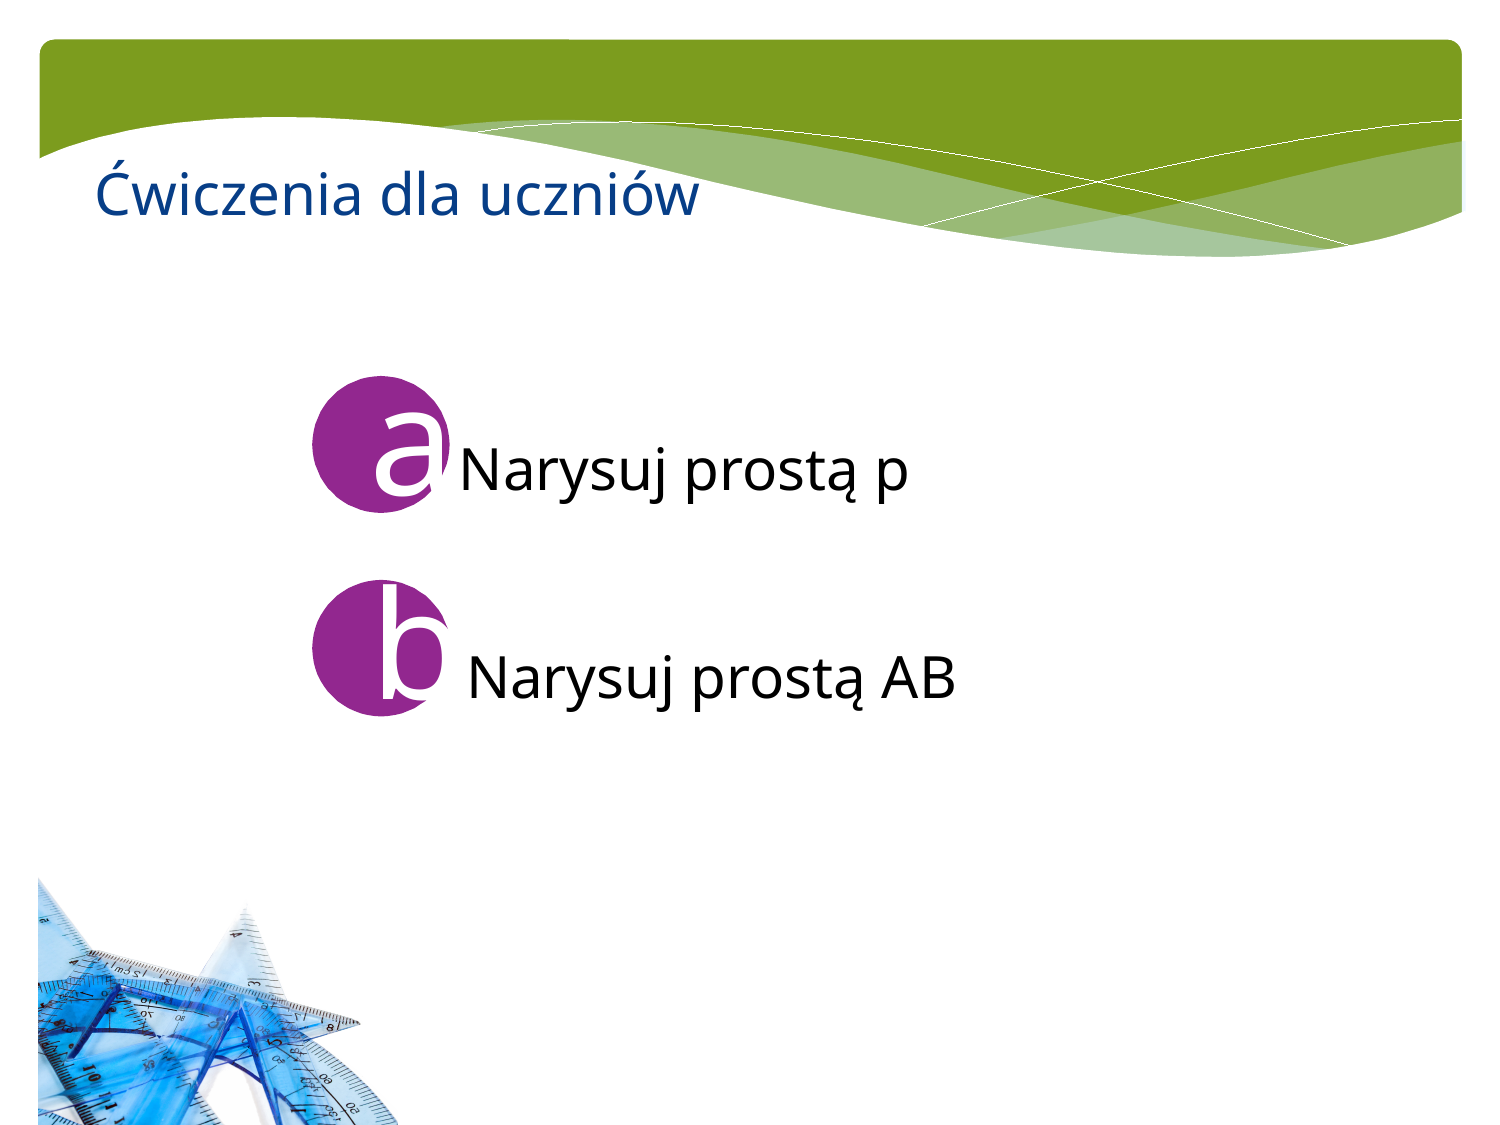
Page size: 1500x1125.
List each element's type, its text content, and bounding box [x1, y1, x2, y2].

picture [38, 876, 398, 1125]
text_box Narysuj prostą p [455, 424, 941, 510]
text_box Narysuj prostą AB [464, 632, 972, 718]
title Ćwiczenia dla uczniów [79, 149, 1380, 250]
picture [311, 369, 450, 535]
picture [311, 572, 459, 738]
